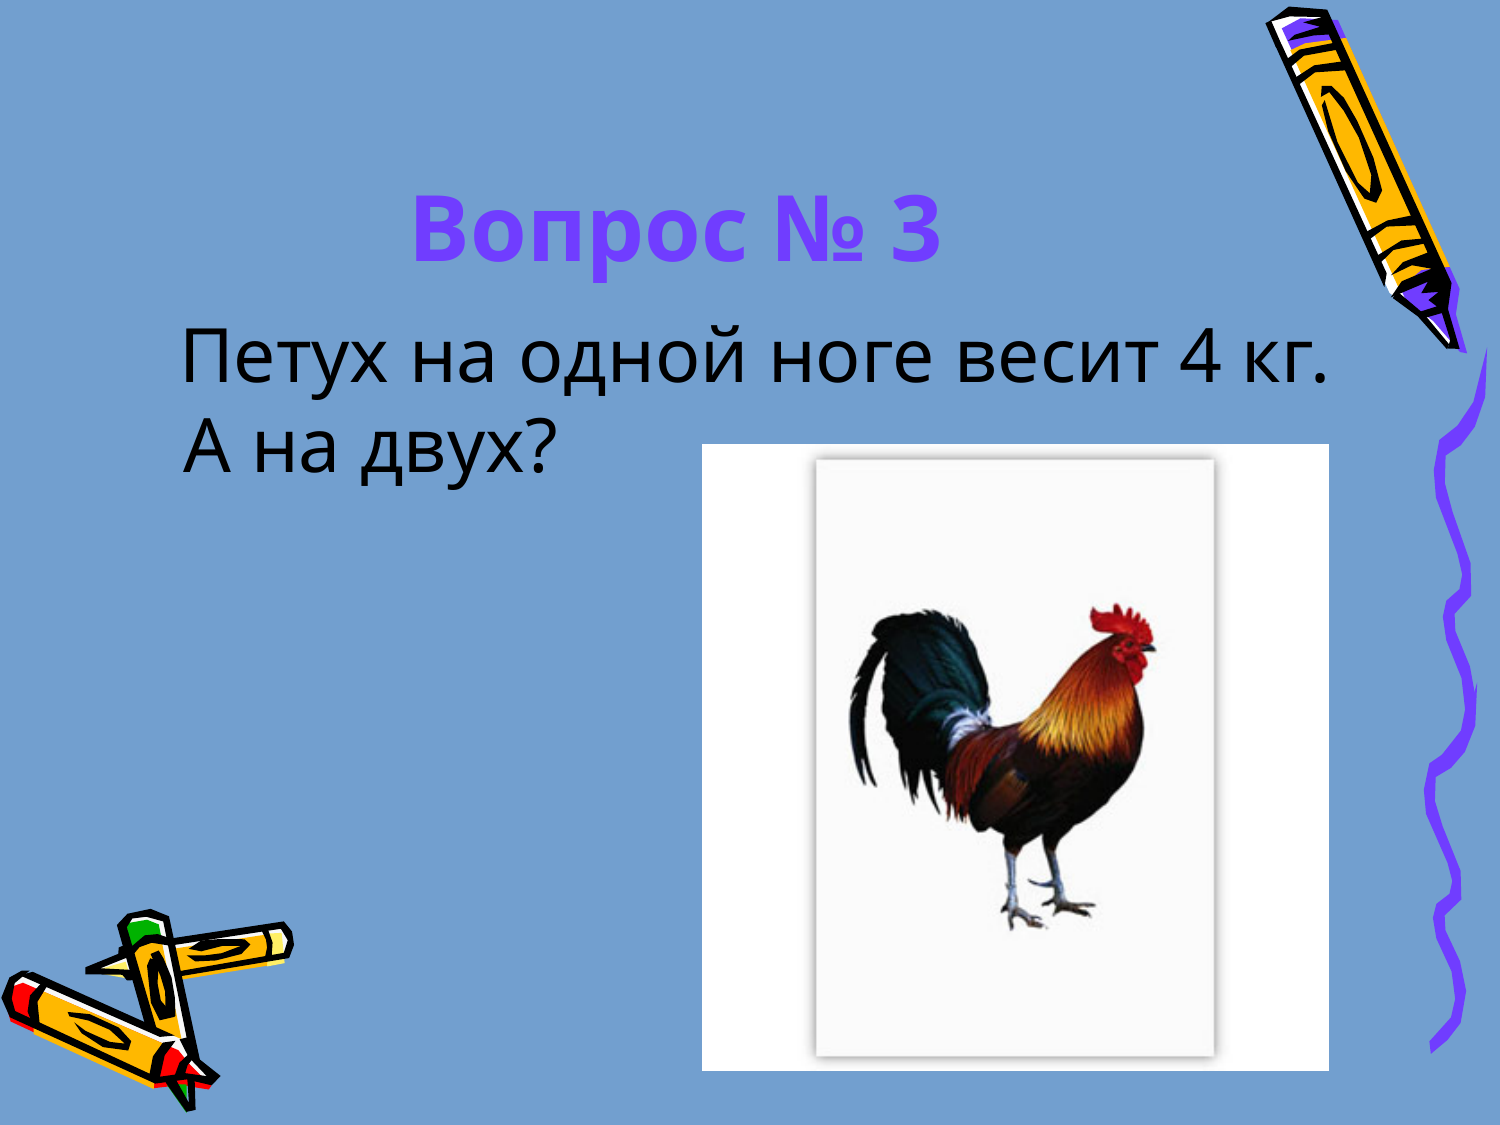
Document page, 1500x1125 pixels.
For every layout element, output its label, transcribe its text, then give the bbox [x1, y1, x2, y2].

picture [702, 444, 1330, 1071]
list Петух на одной ноге весит 4 кг. А на двух? [112, 299, 1376, 901]
title Вопрос № 3 [112, 24, 1240, 288]
